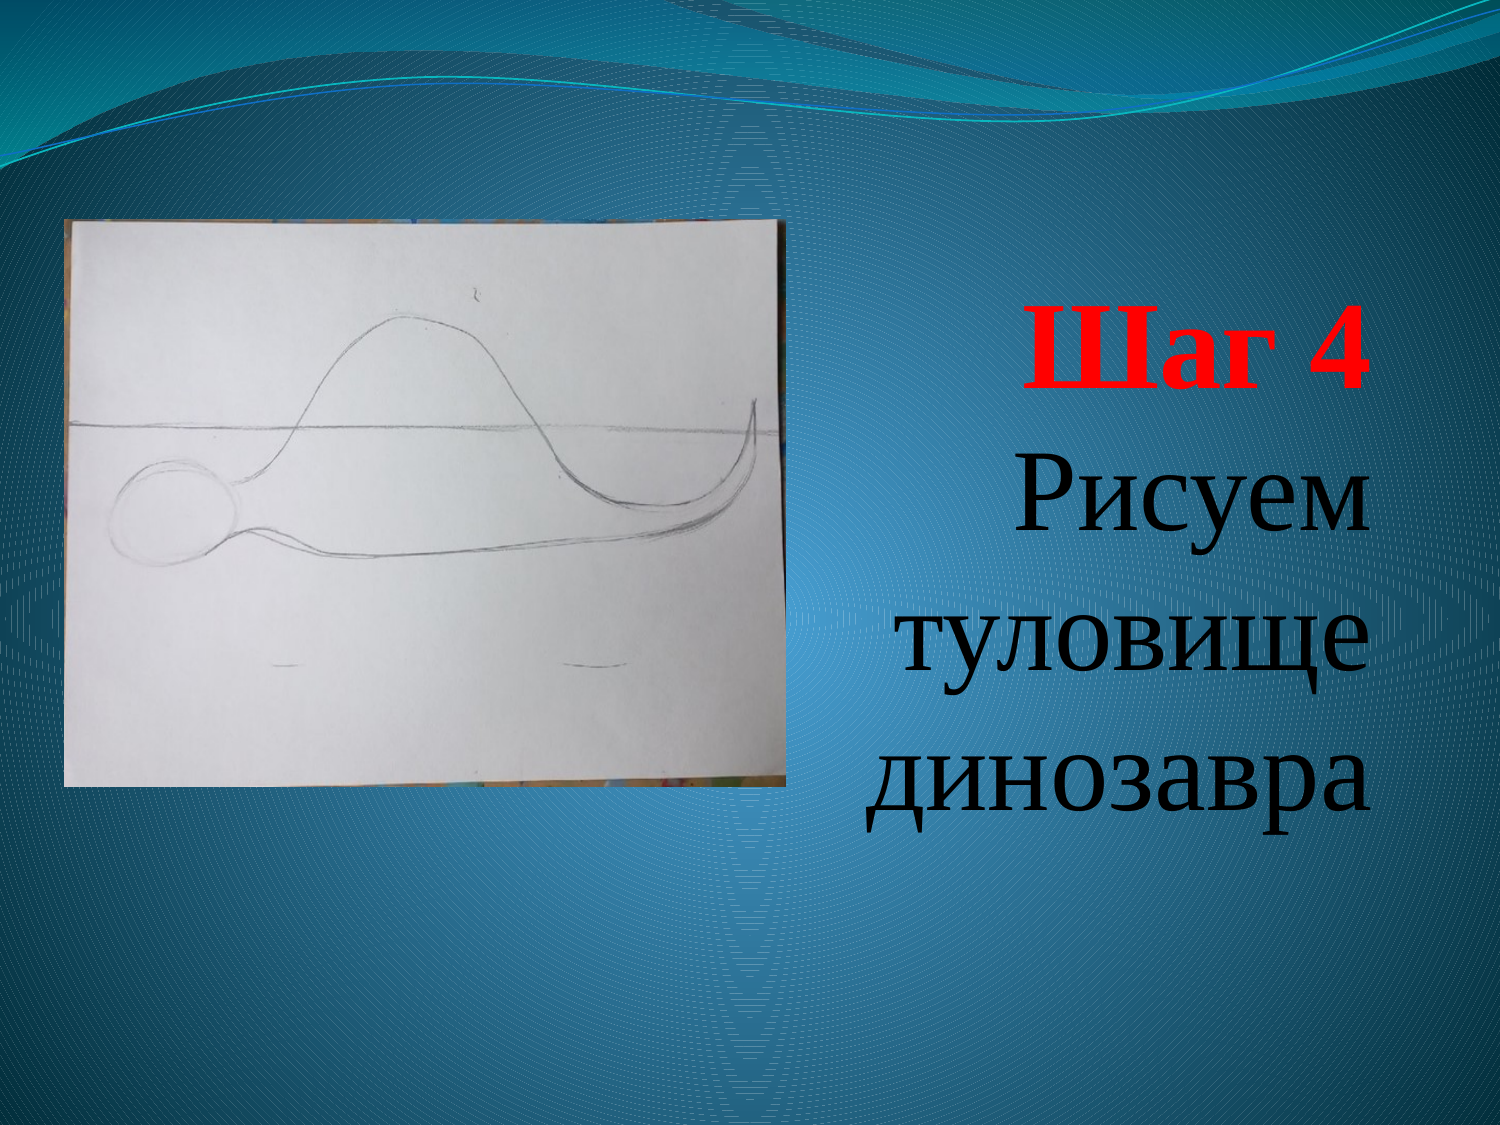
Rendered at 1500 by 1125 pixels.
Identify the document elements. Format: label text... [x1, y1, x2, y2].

picture [64, 219, 786, 788]
title Шаг 4 Рисуем туловище динозавра [797, 113, 1376, 835]
